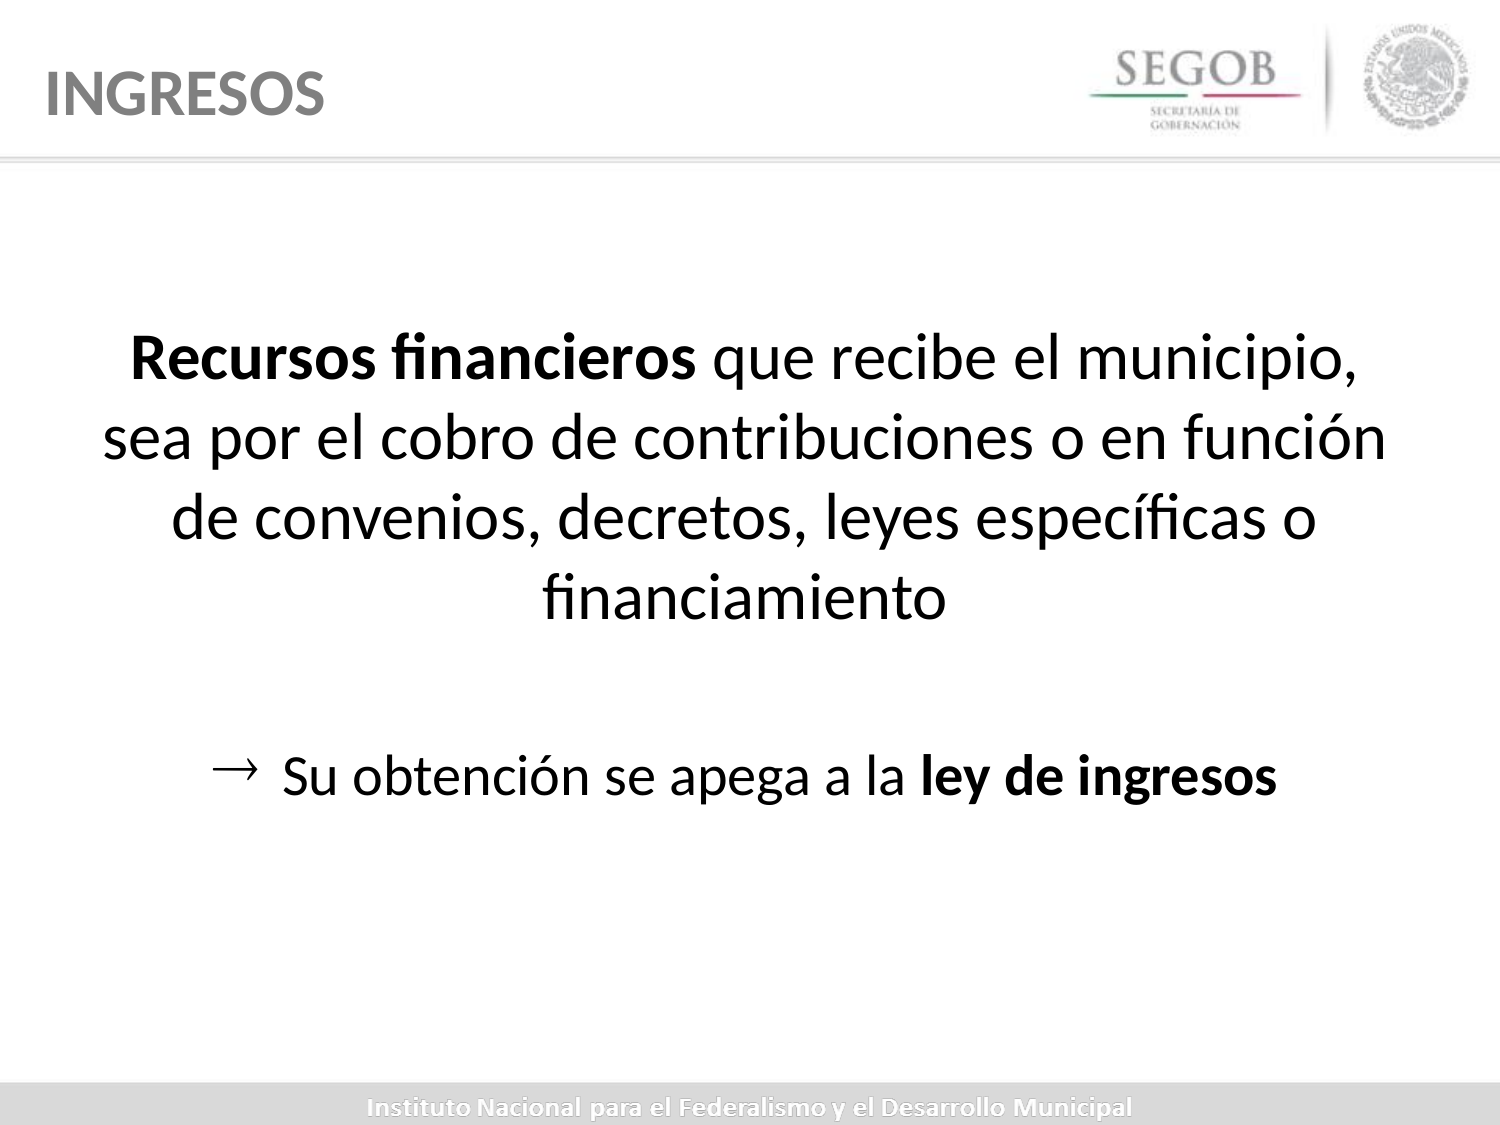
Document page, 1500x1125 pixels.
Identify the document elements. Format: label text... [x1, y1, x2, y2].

list Recursos financieros que recibe el municipio, sea por el cobro de contribuciones o en función de convenios, decretos, leyes específicas o financiamiento Su obtención se apega a la ley de ingresos [70, 305, 1421, 917]
picture [0, 0, 1500, 1125]
text_box INGRESOS [29, 57, 1022, 136]
